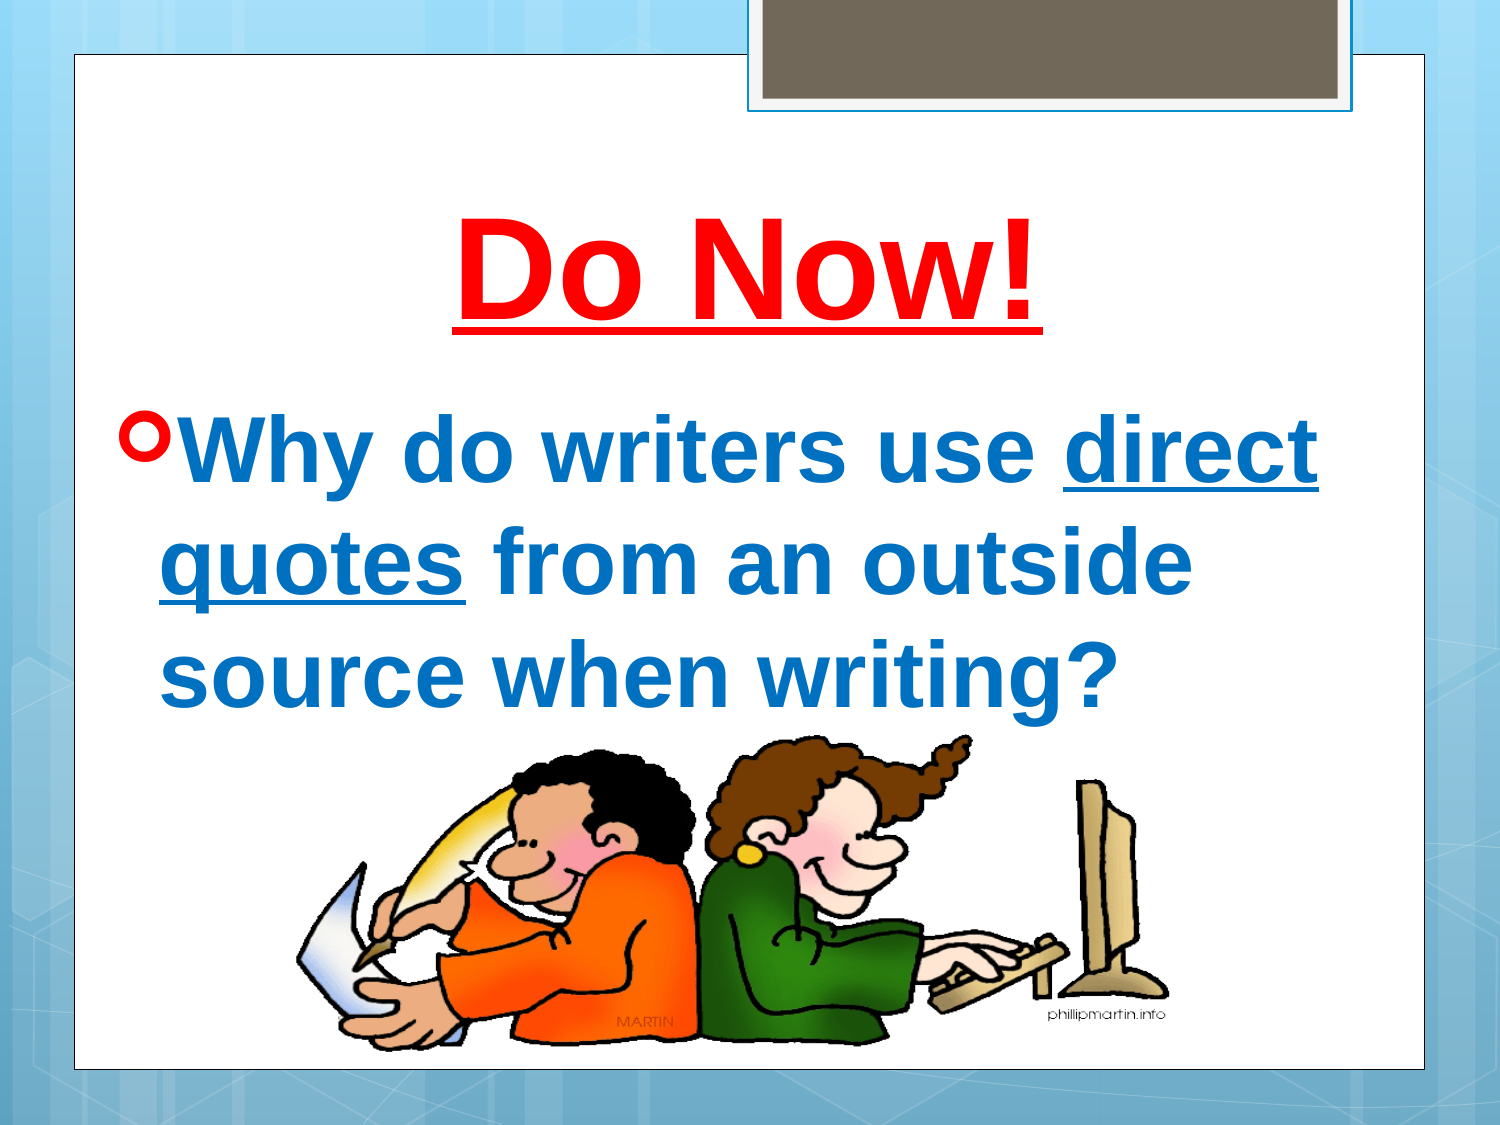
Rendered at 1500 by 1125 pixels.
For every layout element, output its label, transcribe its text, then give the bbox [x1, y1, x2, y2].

list Why do writers use direct quotes from an outside source when writing? [87, 381, 1400, 957]
title Do Now! [171, 168, 1324, 357]
picture [287, 712, 1188, 1076]
